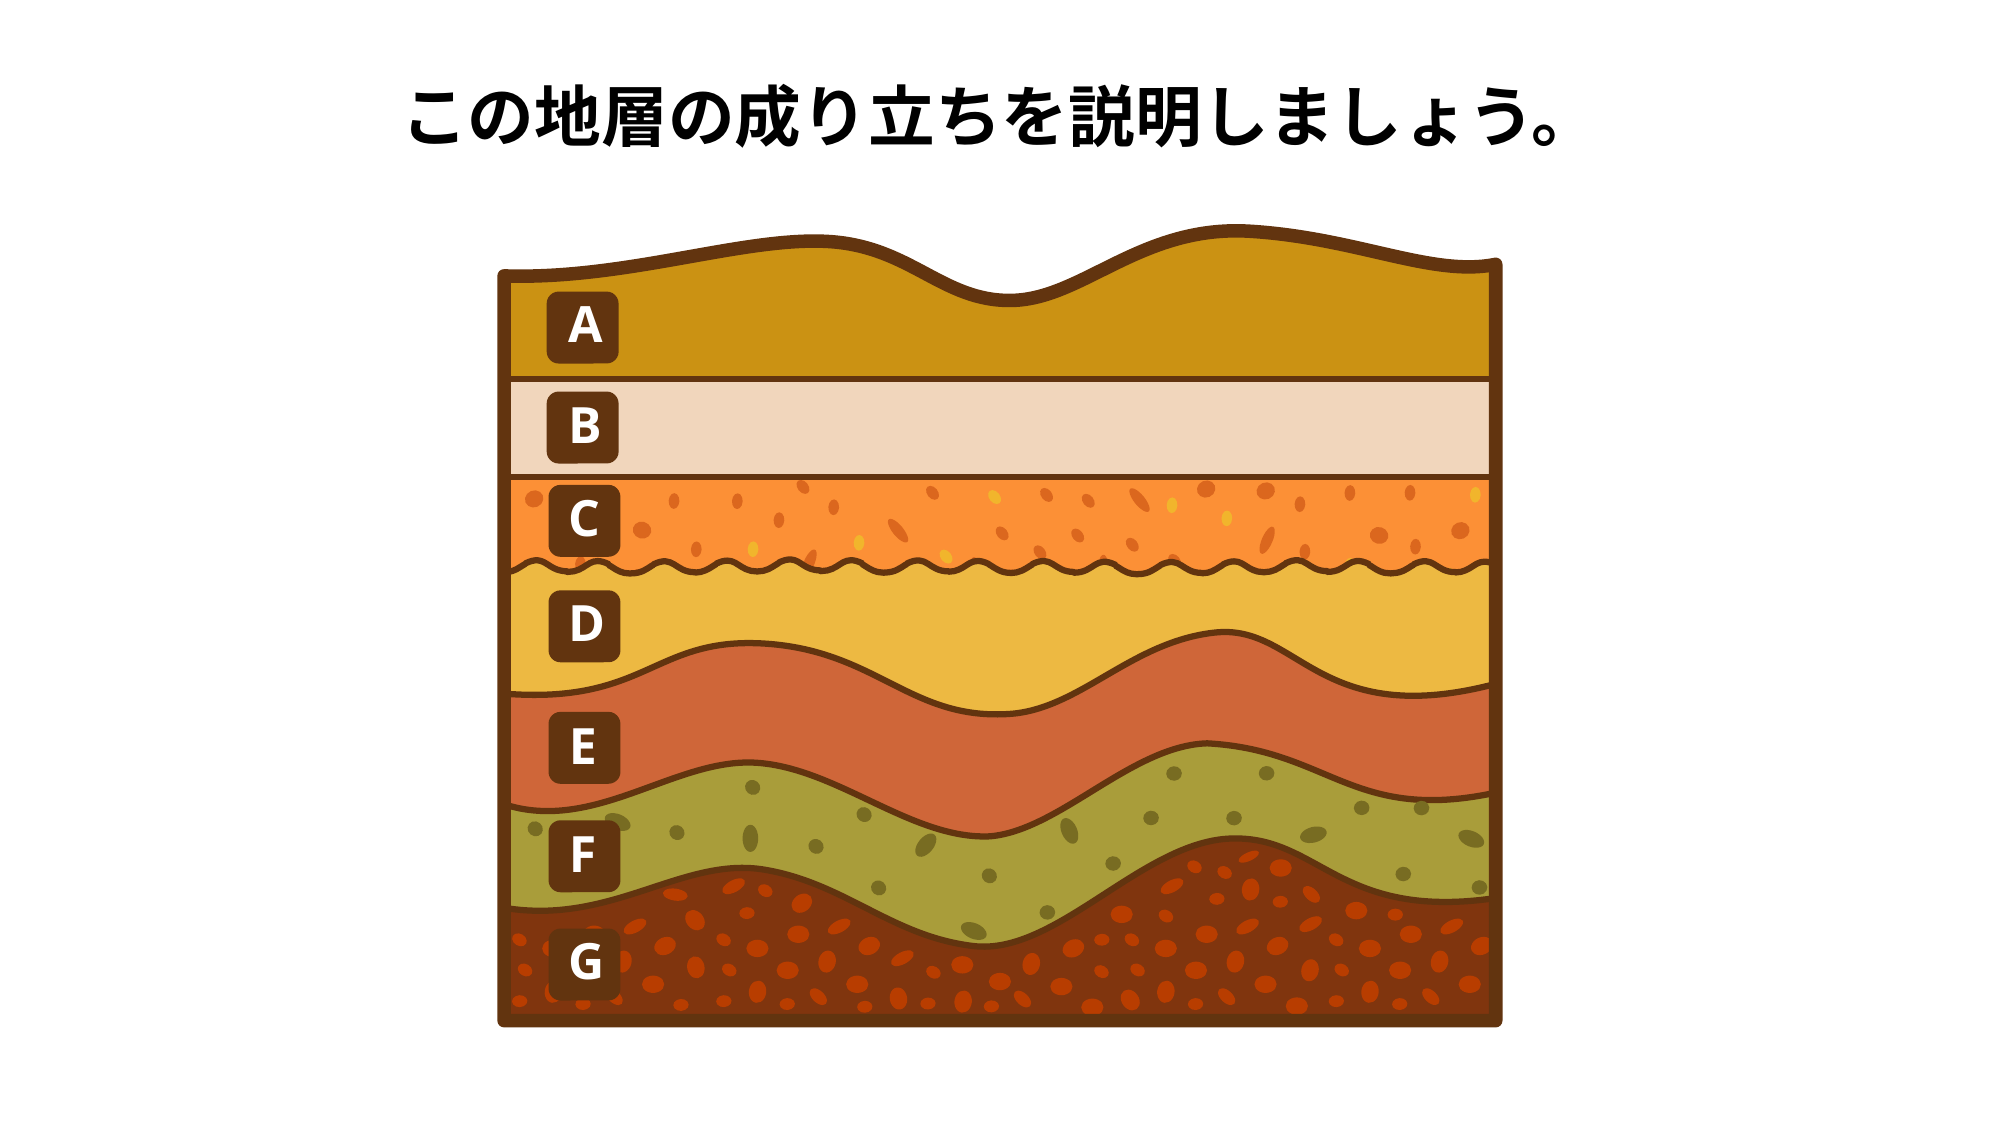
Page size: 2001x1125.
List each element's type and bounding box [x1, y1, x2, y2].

text_box [545, 291, 552, 364]
text_box [613, 711, 623, 765]
text_box [546, 713, 552, 765]
text_box [511, 851, 1494, 1017]
text_box [546, 593, 552, 661]
text_box [526, 765, 552, 940]
text_box [545, 391, 552, 464]
text_box [552, 285, 613, 997]
text_box [0, 0, 2000, 1125]
text_box [613, 291, 621, 364]
text_box [613, 593, 623, 663]
text_box [613, 476, 1496, 593]
text_box [502, 476, 552, 593]
text_box [613, 765, 1488, 940]
text_box [613, 391, 621, 464]
